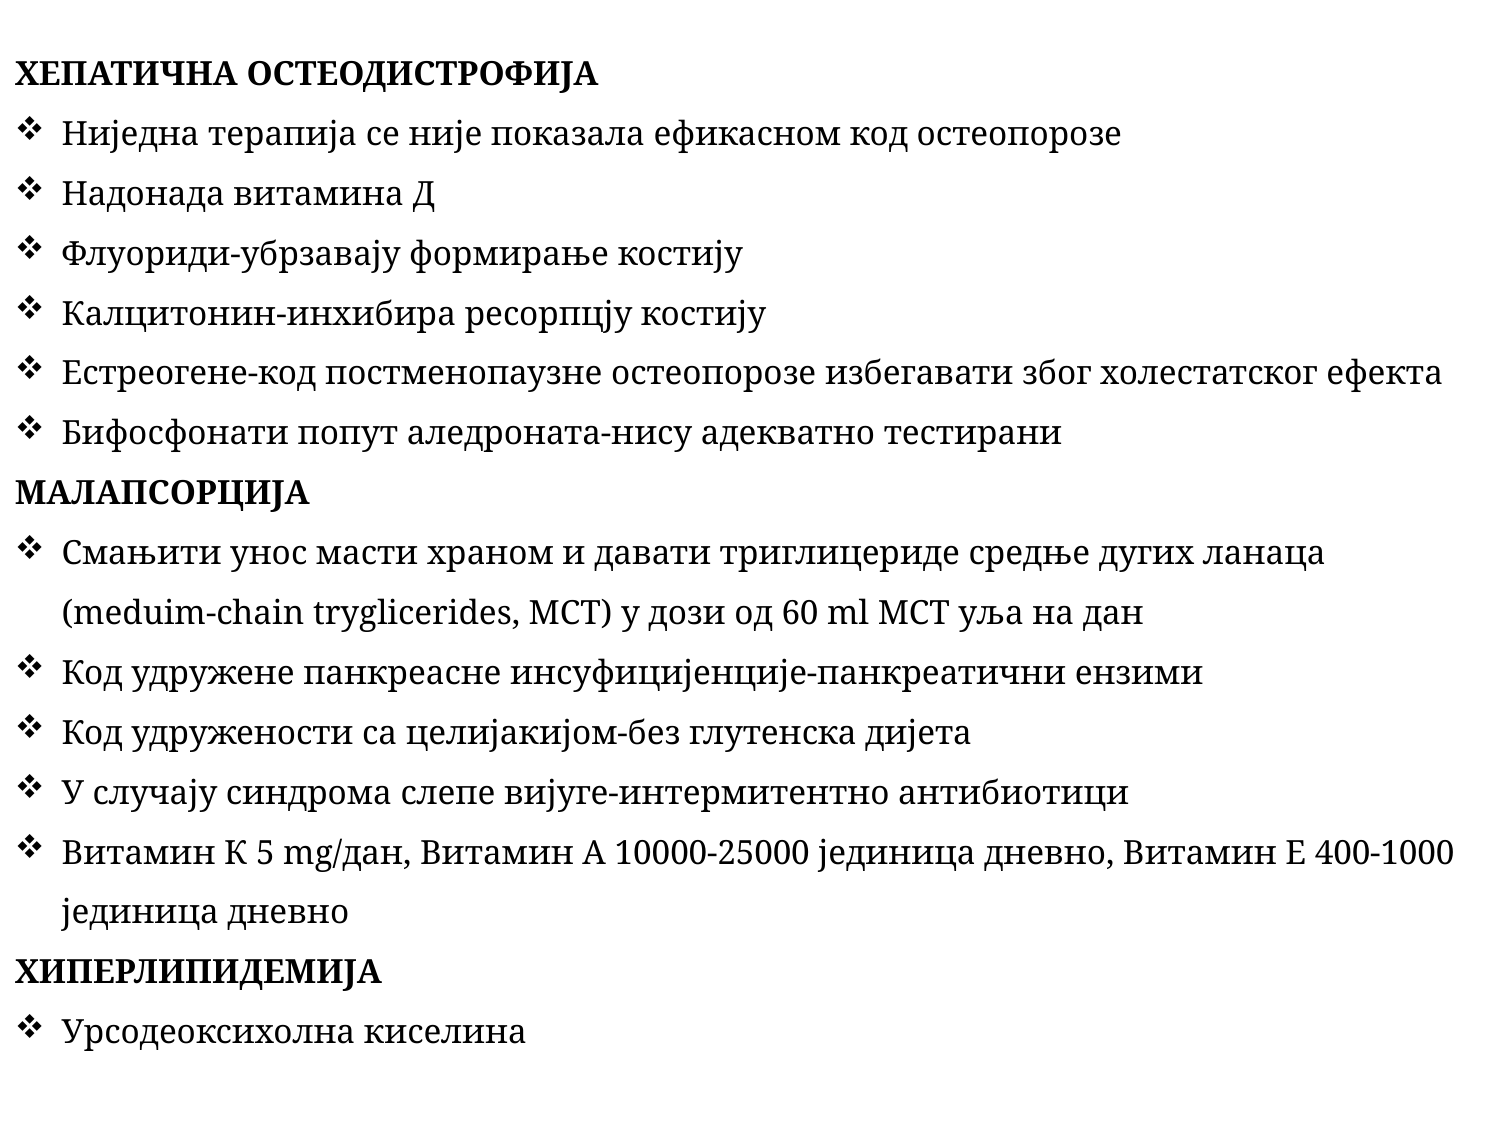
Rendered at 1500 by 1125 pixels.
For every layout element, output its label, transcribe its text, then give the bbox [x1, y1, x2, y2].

text_box ХЕПАТИЧНА ОСТЕОДИСТРОФИЈА Ниједна терапија се није показала ефикасном код остеопорозе Надонада витамина Д Флуориди-убрзавају формирање костију Калцитонин-инхибира ресорпцју костију Естреогене-код постменопаузне остеопорозе избегавати због холестатског ефекта Бифосфонати попут аледроната-нису адекватно тестирани МАЛАПСОРЦИЈА Смањити унос масти храном и давати триглицериде средње дугих ланаца (meduim-chain tryglicerides, MCT) у дози од 60 ml MCT уља на дан Код удружене панкреасне инсуфицијенције-панкреатични ензими Код удружености са целијакијом-без глутенска дијета У случају синдрома слепе вијуге-интермитентно антибиотици Витамин К 5 mg/дан, Витамин А 10000-25000 јединица дневно, Витамин Е 400-1000 јединица дневно ХИПЕРЛИПИДЕМИЈА Урсодеоксихолна киселина [0, 24, 1500, 1125]
